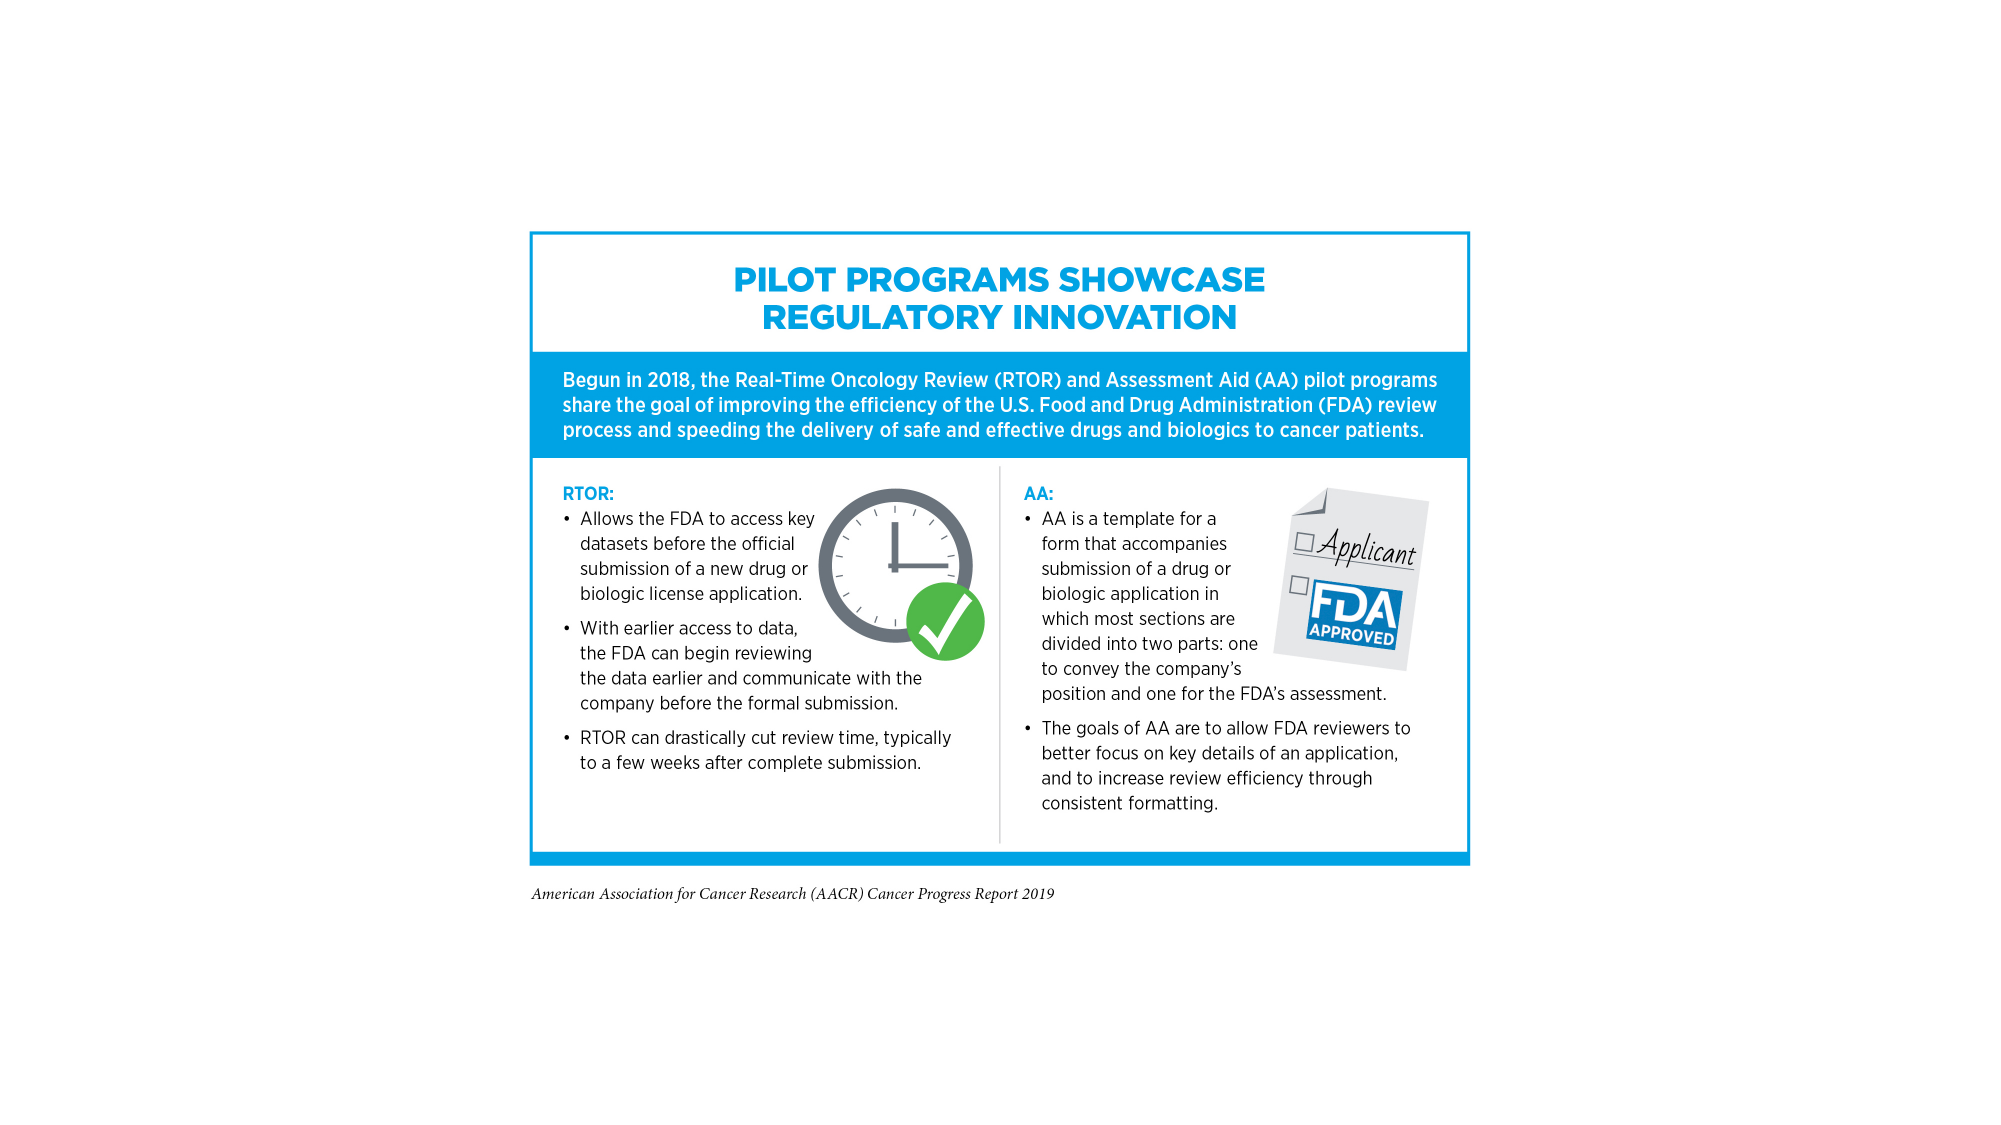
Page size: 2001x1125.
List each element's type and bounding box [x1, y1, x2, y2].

picture [496, 200, 1504, 924]
